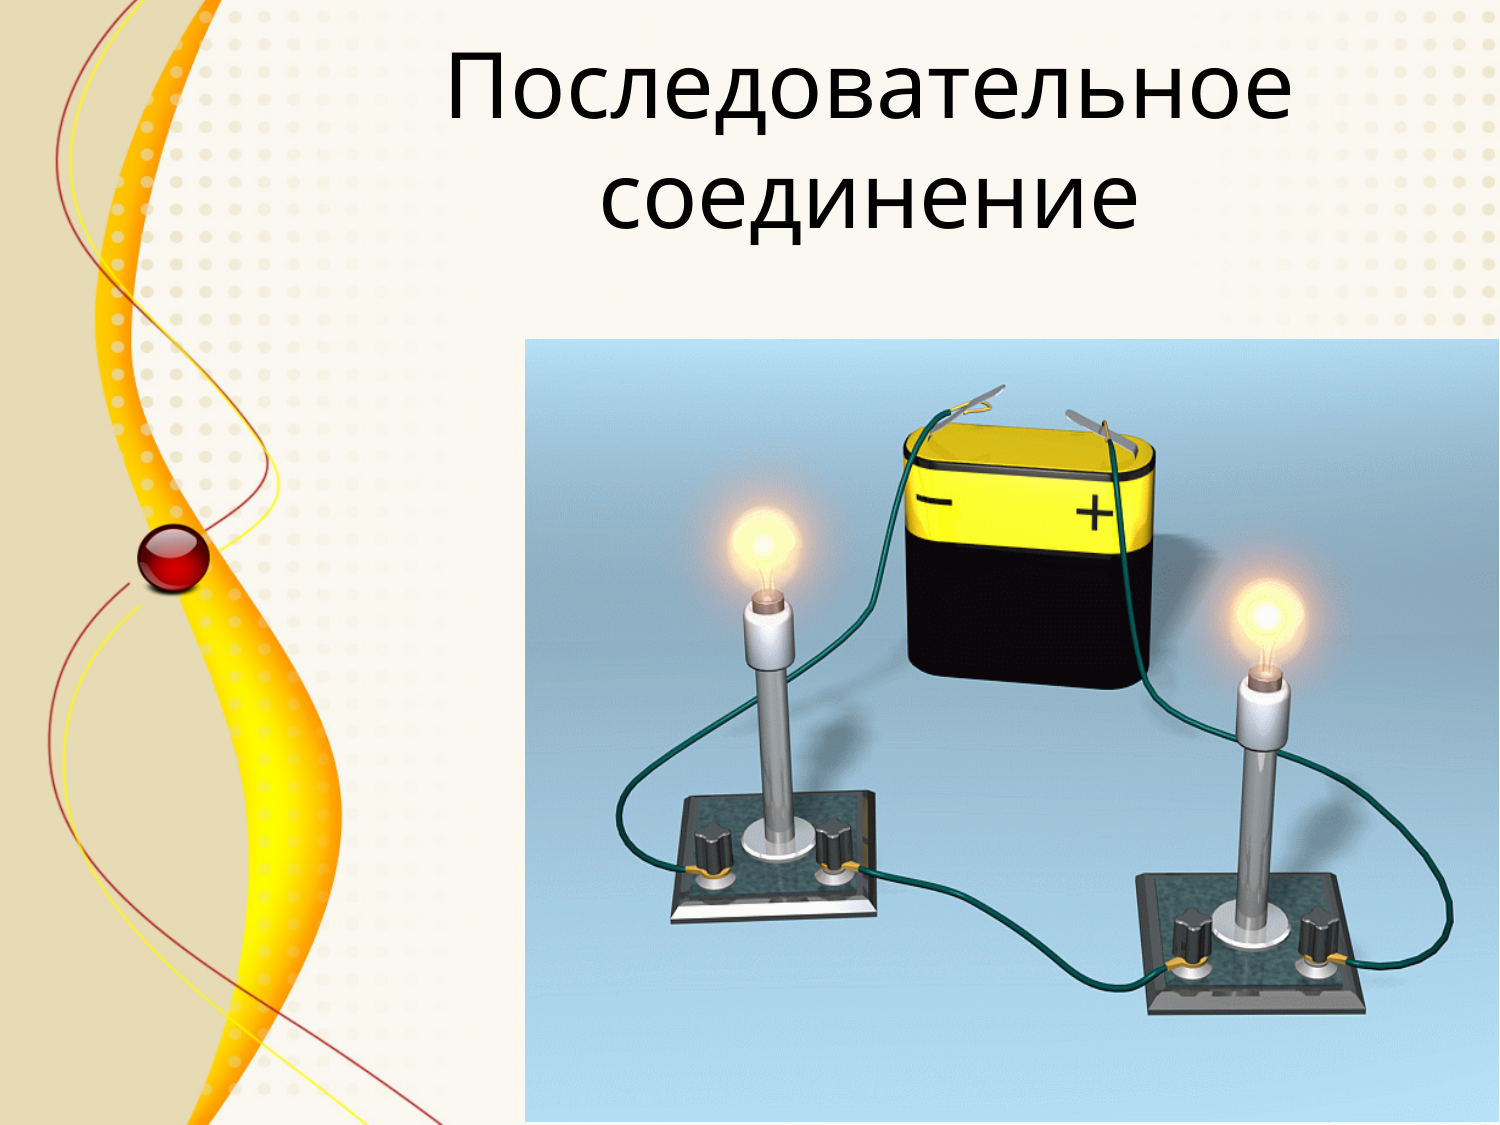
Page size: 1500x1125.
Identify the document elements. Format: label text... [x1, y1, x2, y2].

title Последовательное соединение [242, 30, 1497, 244]
picture [0, 0, 1500, 1125]
